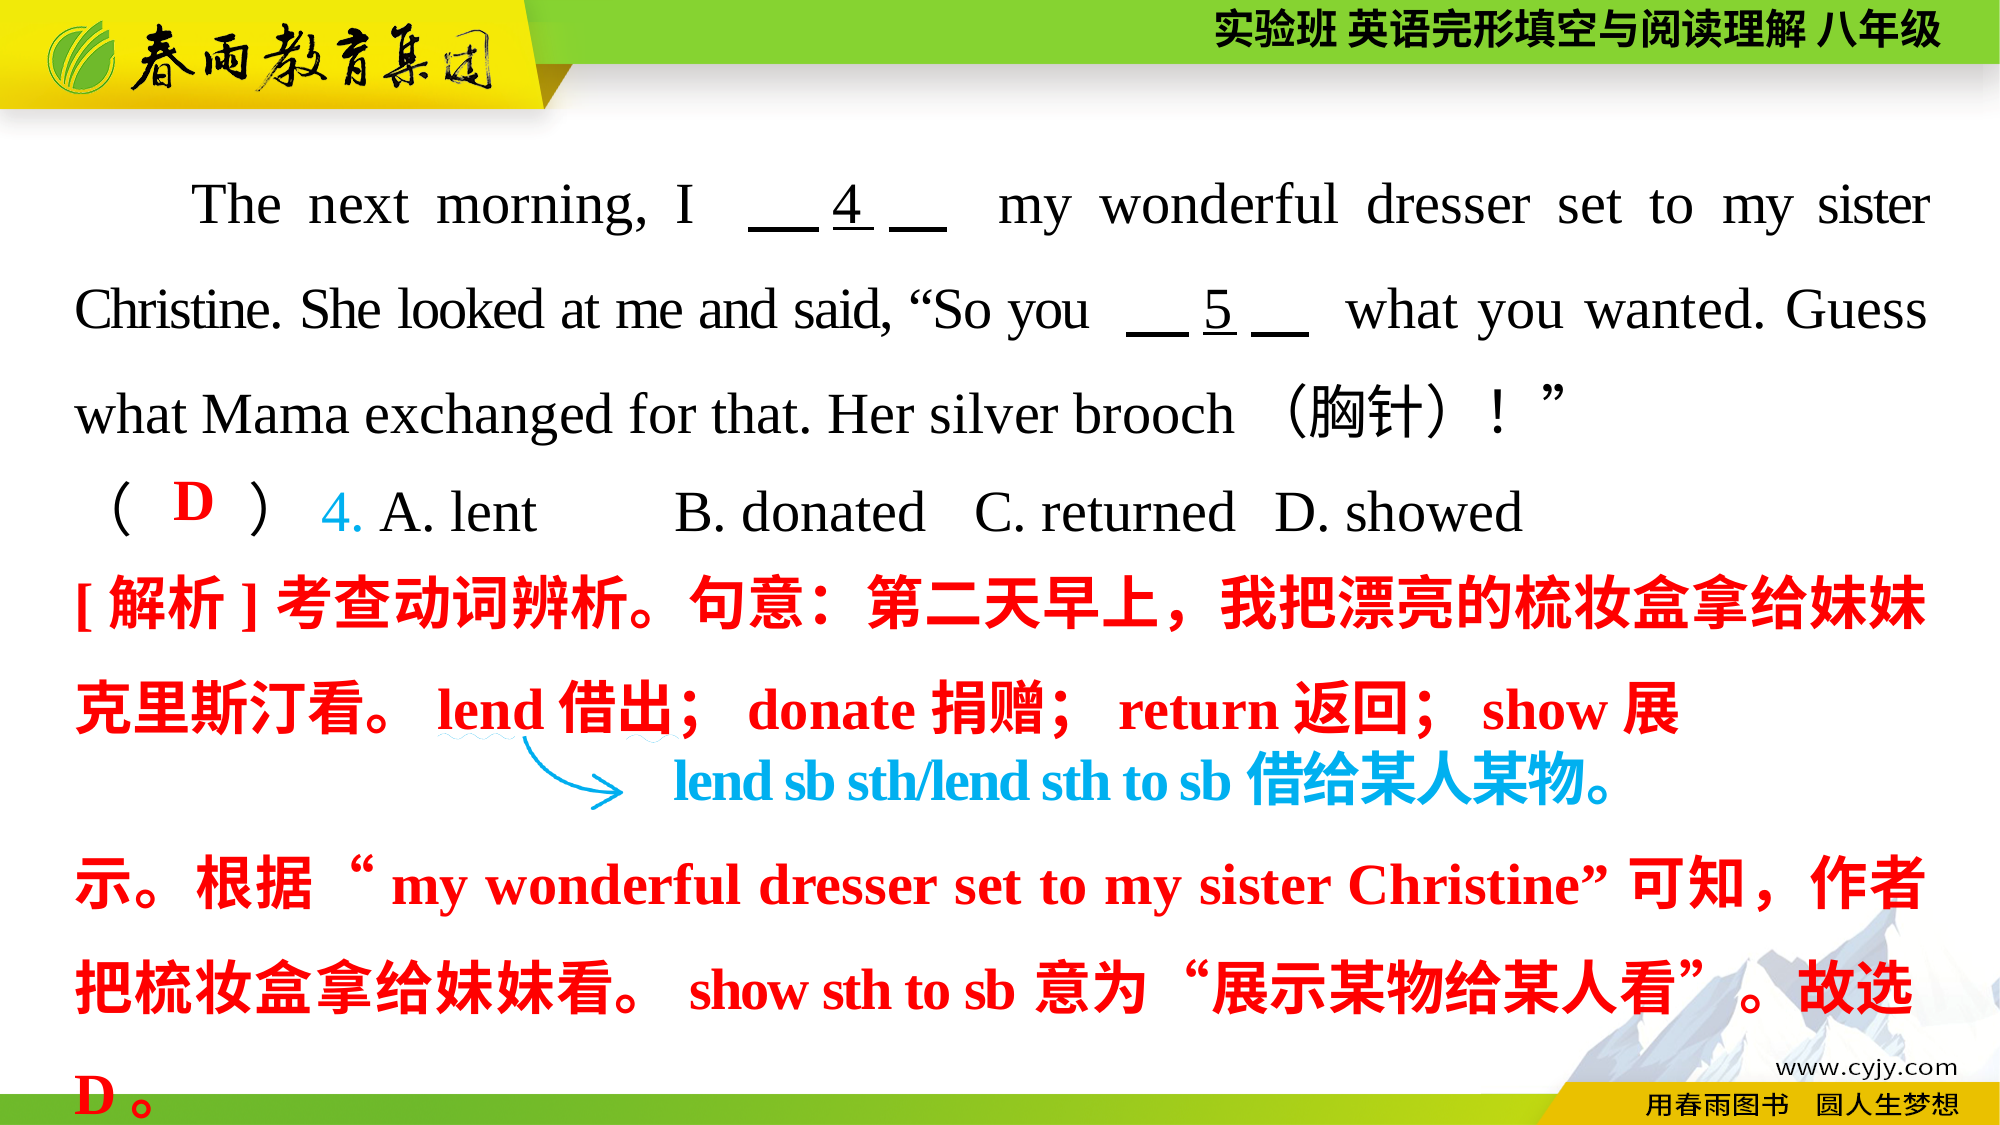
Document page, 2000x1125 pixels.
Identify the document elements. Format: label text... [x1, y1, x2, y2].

picture [0, 0, 2000, 1125]
text_box （ ）4. A. lent B. donated C. returned D. showed [59, 431, 1944, 524]
list The next morning, I 4 my wonderful dresser set to my sister Christine. She looked at me and said, “So you 5， what you wanted. Guess what Mama exchanged for that. Her silver brooch（胸针）！” [59, 122, 1944, 431]
picture [515, 732, 626, 813]
text_box [解析]考查动词辨析。句意：第二天早上，我把漂亮的梳妆盒拿给妹妹克里斯汀看。lend借出；donate捐赠；return返回；show展 lend sb sth/lend sth to sb借给某人某物。 示。根据“my wonderful dresser set to my sister Christine”可知，作者把梳妆盒拿给妹妹看。show sth to sb意为“展示某物给某人看”。故选D。 [59, 524, 1944, 1125]
text_box D [158, 454, 231, 524]
